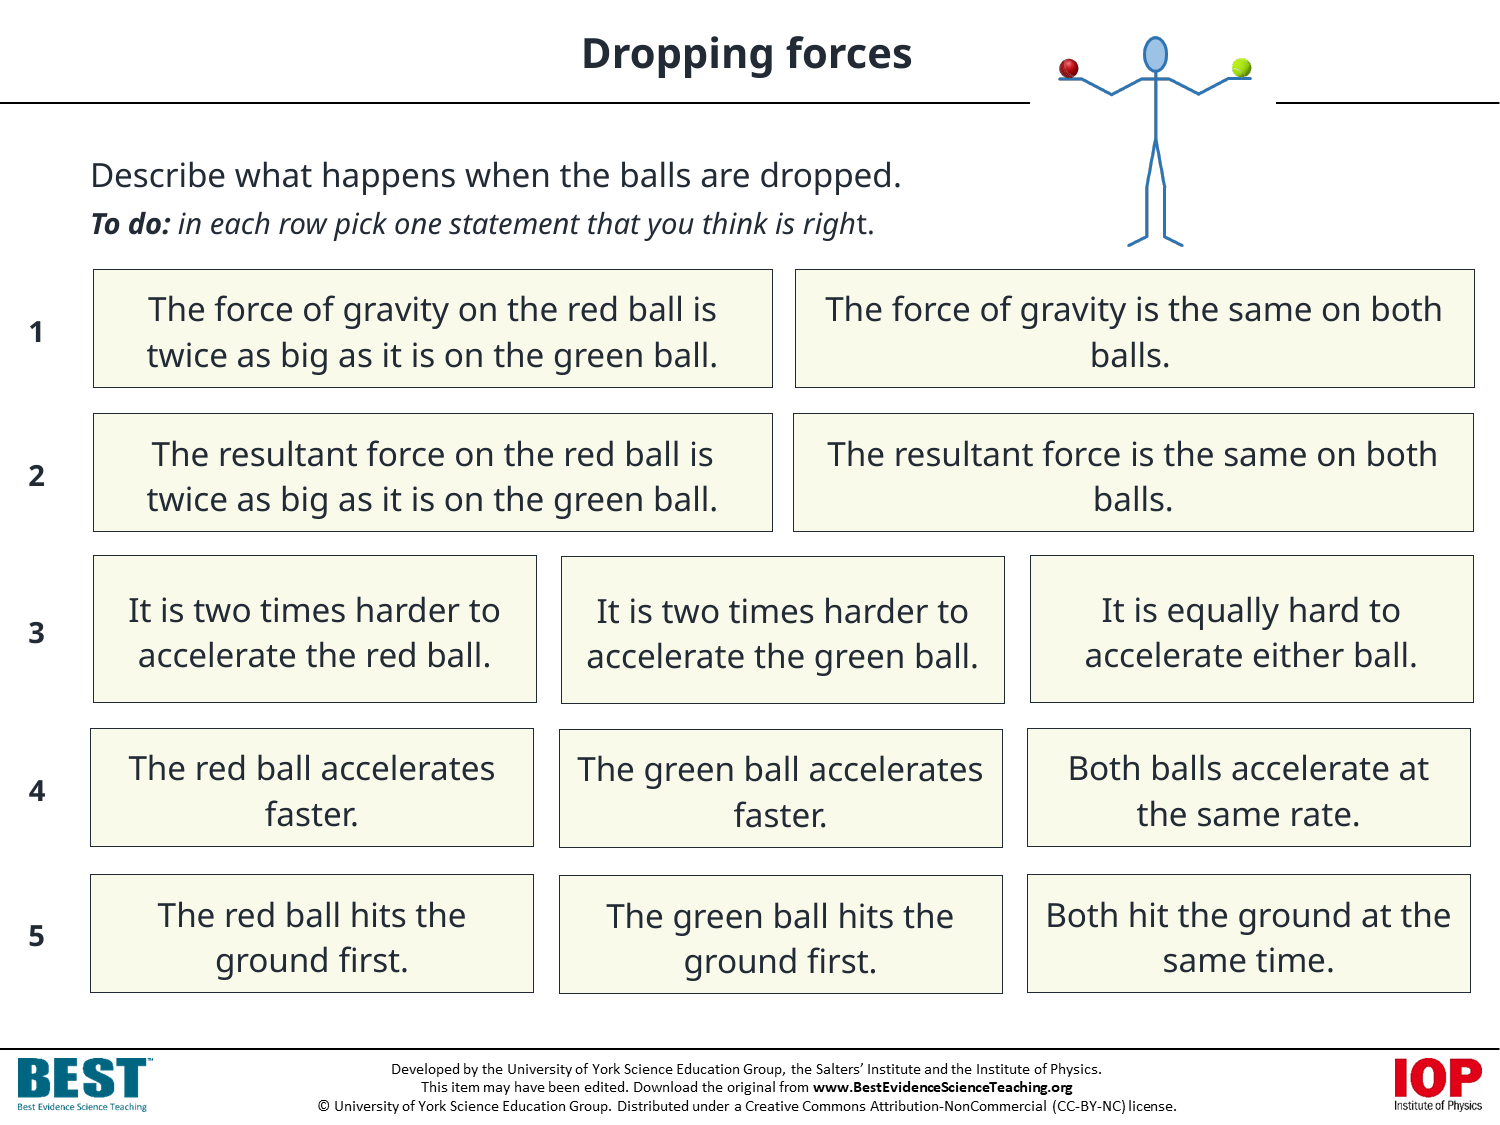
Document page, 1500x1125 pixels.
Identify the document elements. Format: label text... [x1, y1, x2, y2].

text_box Dropping forces [23, 4, 1471, 99]
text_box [1030, 36, 1276, 247]
picture [0, 102, 1500, 1125]
